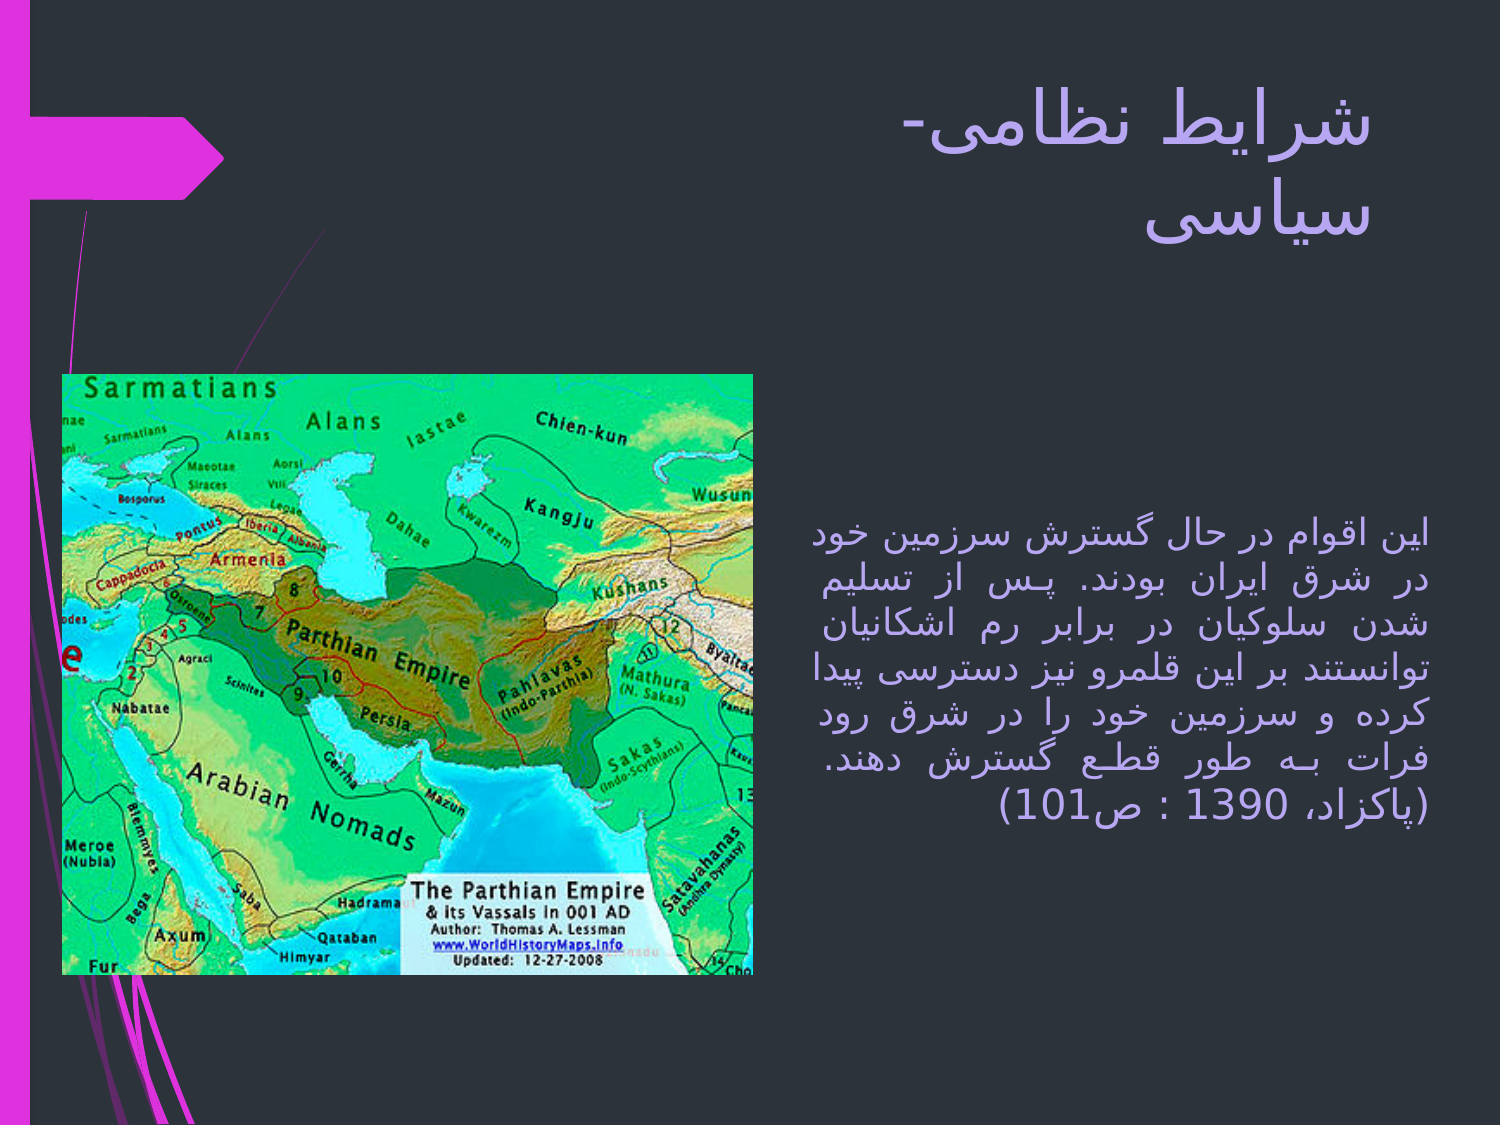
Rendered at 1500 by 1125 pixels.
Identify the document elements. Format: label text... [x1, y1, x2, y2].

picture [62, 374, 753, 976]
title شرایط نظامی-سیاسی [849, 62, 1391, 188]
list این اقوام در حال گسترش سرزمین خود در شرق ایران بودند. پس از تسلیم شدن سلوکیان در برابر رم اشکانیان توانستند بر این قلمرو نیز دسترسی پیدا کرده و سرزمین خود را در شرق رود فرات به طور قطع گسترش دهند. (پاکزاد، 1390 : ص101) [795, 500, 1446, 900]
